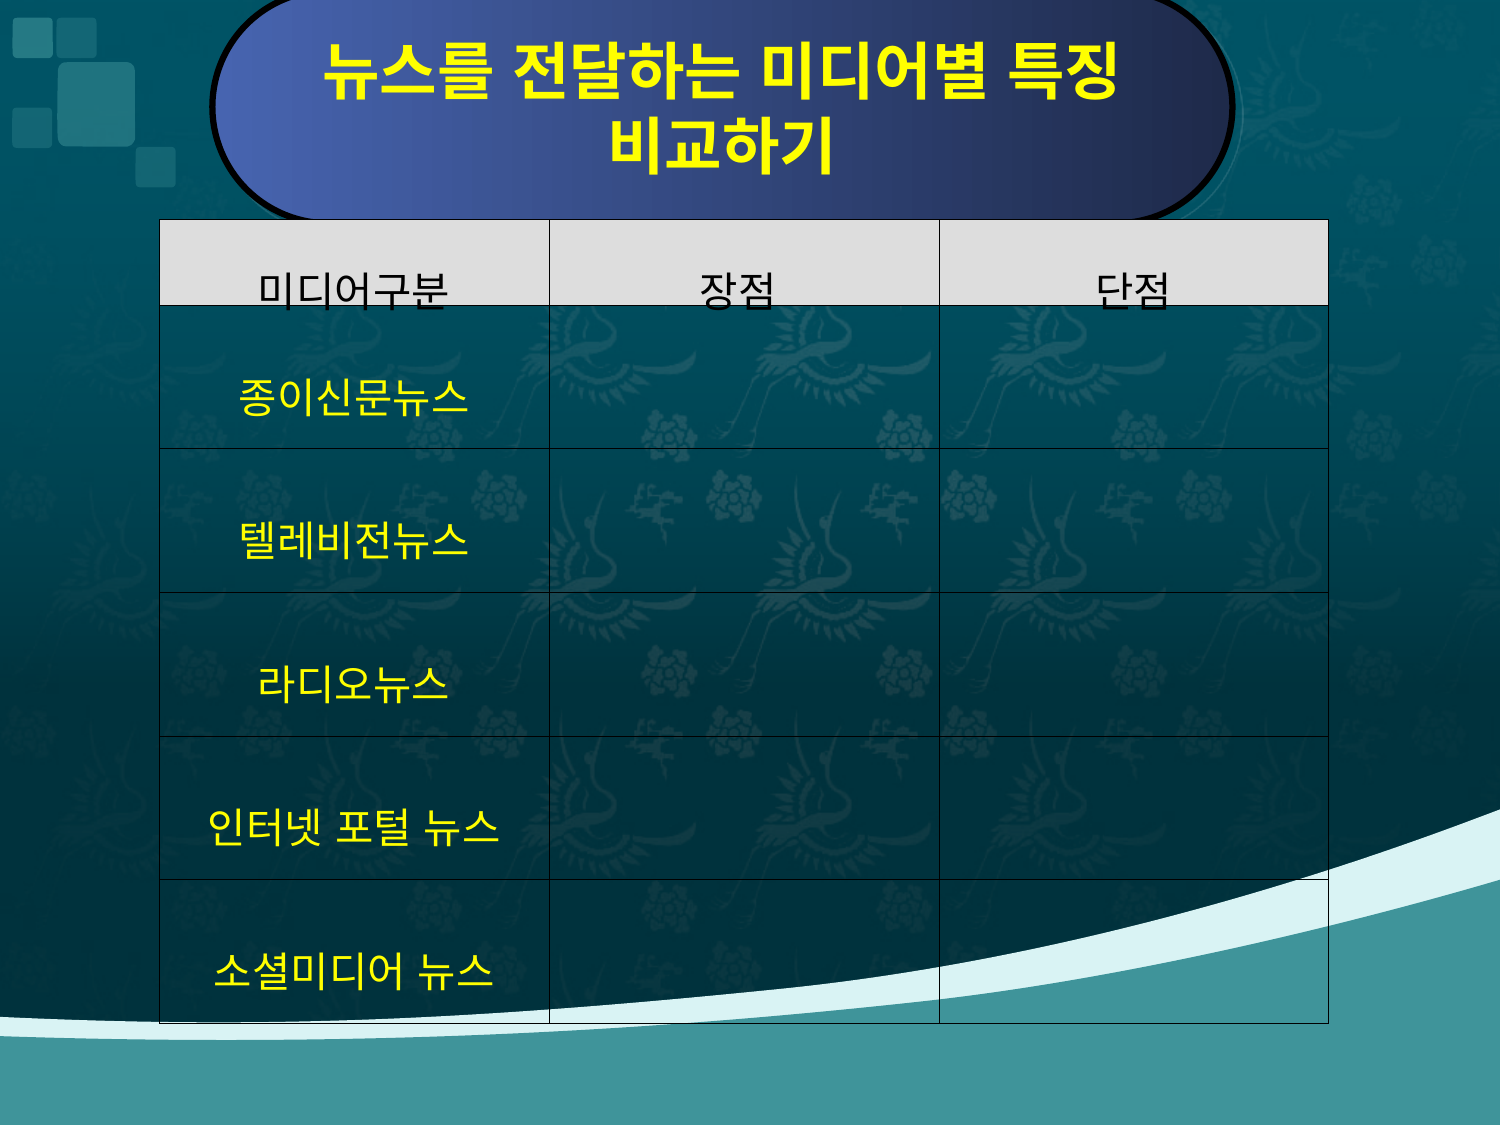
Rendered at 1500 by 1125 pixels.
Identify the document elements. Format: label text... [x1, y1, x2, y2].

table_header 장점 [550, 220, 939, 305]
table_cell [550, 880, 939, 1023]
table_header 미디어구분 [160, 220, 549, 305]
table_cell 텔레비전뉴스 [160, 449, 549, 592]
text_box [212, 144, 1500, 207]
text_box 뉴스를 전달하는 미디어별 특징 비교하기 [212, 0, 1233, 144]
text_box 뉴스를 전달하는 미디어별 특징 비교하기 [269, 207, 1176, 219]
table_header 단점 [940, 220, 1328, 305]
table_cell [940, 306, 1328, 448]
table_cell 종이신문뉴스 [160, 306, 549, 448]
table_cell [940, 593, 1328, 736]
table_cell [550, 449, 939, 592]
table_cell [550, 306, 939, 448]
table_cell [550, 737, 939, 879]
table_cell [940, 880, 1328, 1023]
table_cell 소셜미디어 뉴스 [160, 880, 549, 1023]
table_cell [940, 449, 1328, 592]
table_cell [940, 737, 1328, 879]
table_cell [550, 593, 939, 736]
table_cell 인터넷 포털 뉴스 [160, 737, 549, 879]
table_cell 라디오뉴스 [160, 593, 549, 736]
